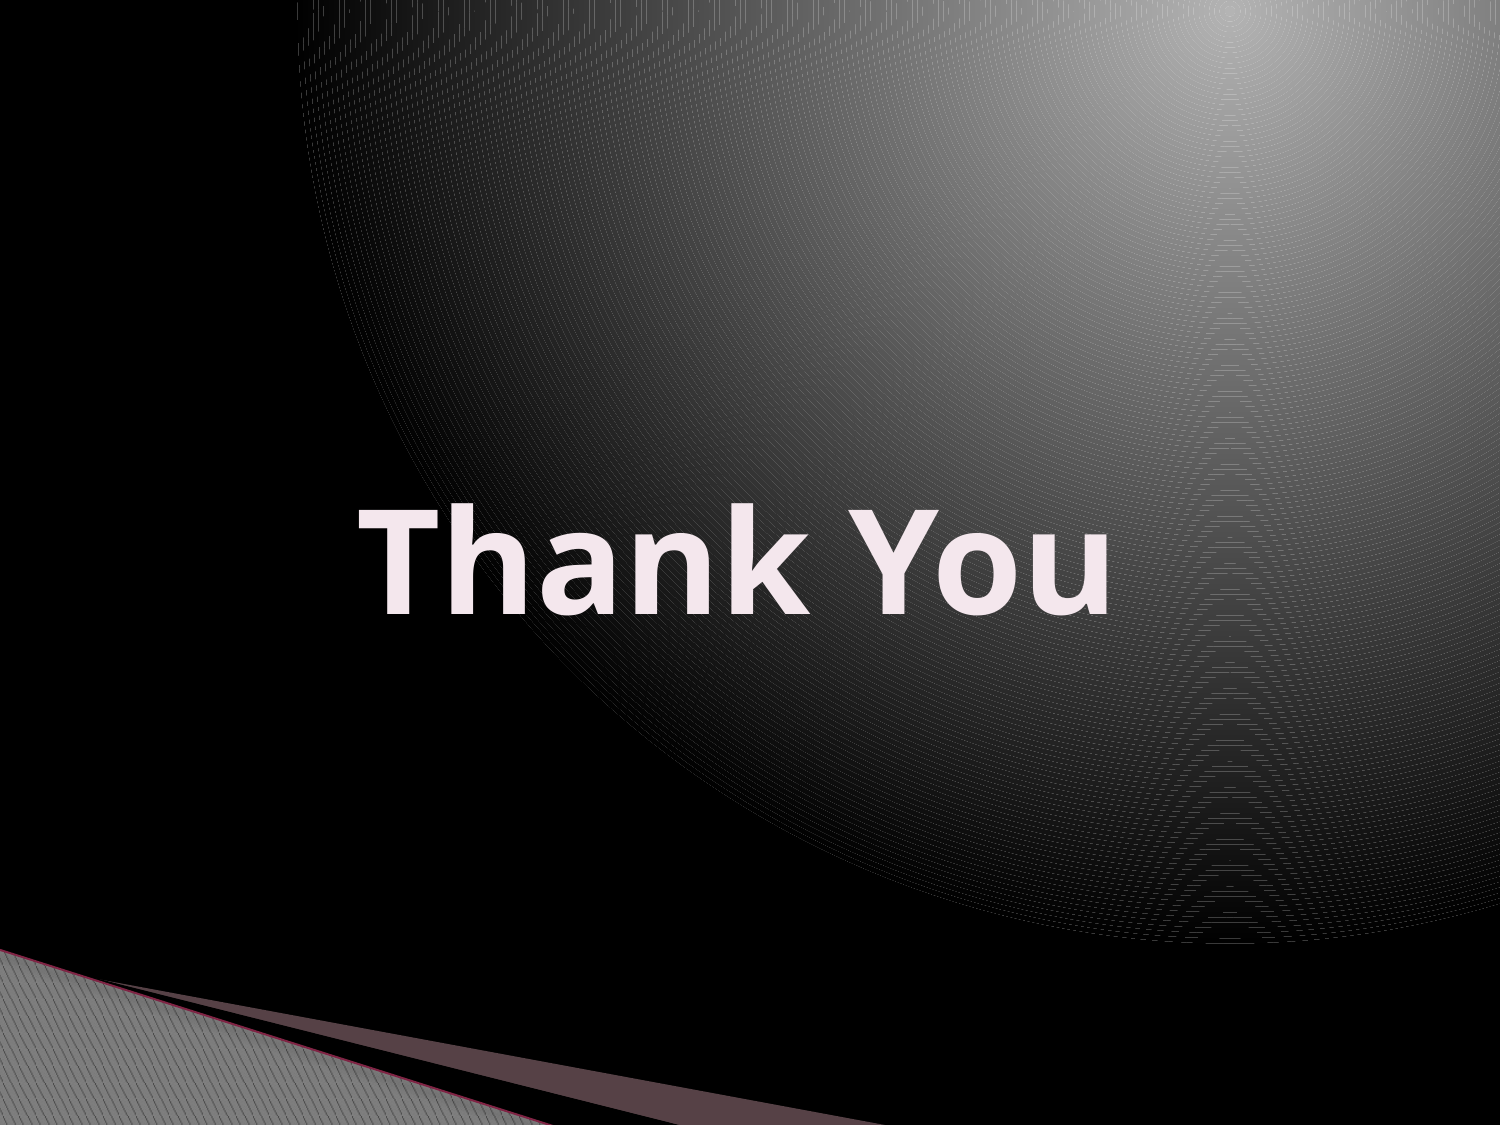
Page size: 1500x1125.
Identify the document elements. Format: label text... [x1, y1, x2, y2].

picture [0, 952, 543, 1125]
title Thank You [62, 462, 1413, 650]
